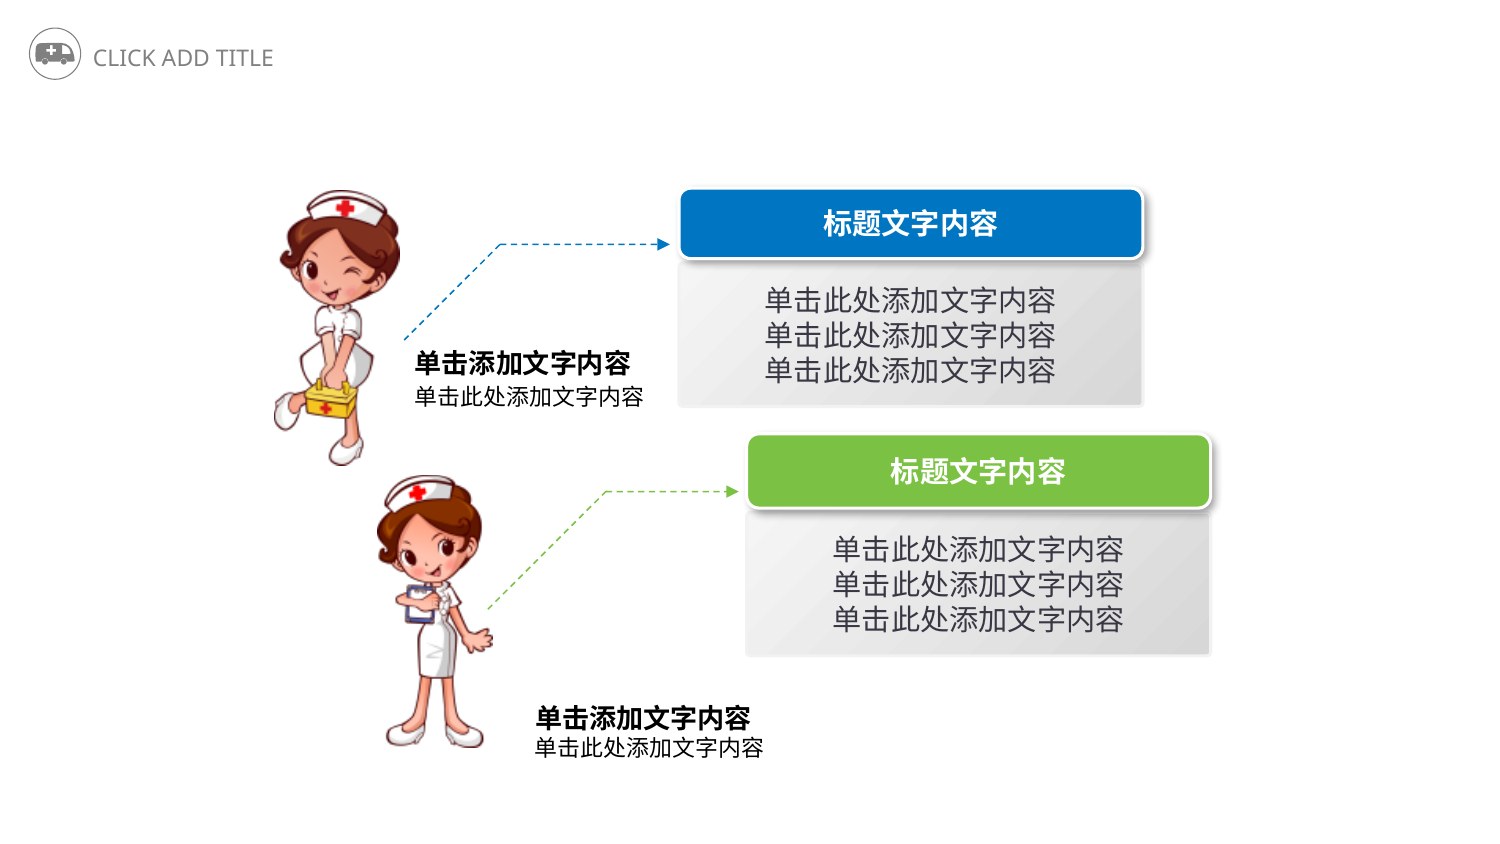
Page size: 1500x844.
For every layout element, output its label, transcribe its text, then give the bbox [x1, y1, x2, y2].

text_box 单击添加文字内容 [404, 348, 669, 376]
text_box 单击添加文字内容 [523, 695, 786, 740]
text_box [498, 491, 739, 610]
picture [274, 190, 401, 466]
text_box 单击此处添加文字内容 [404, 376, 669, 416]
text_box 单击此处添加文字内容 [522, 727, 786, 767]
picture [377, 475, 493, 748]
text_box 单击此处添加文字内容 单击此处添加文字内容 单击此处添加文字内容 [676, 262, 1146, 409]
text_box 单击此处添加文字内容 单击此处添加文字内容 单击此处添加文字内容 [744, 511, 1213, 659]
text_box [404, 244, 671, 341]
text_box 标题文字内容 [676, 185, 1145, 261]
text_box 标题文字内容 [744, 431, 1213, 511]
